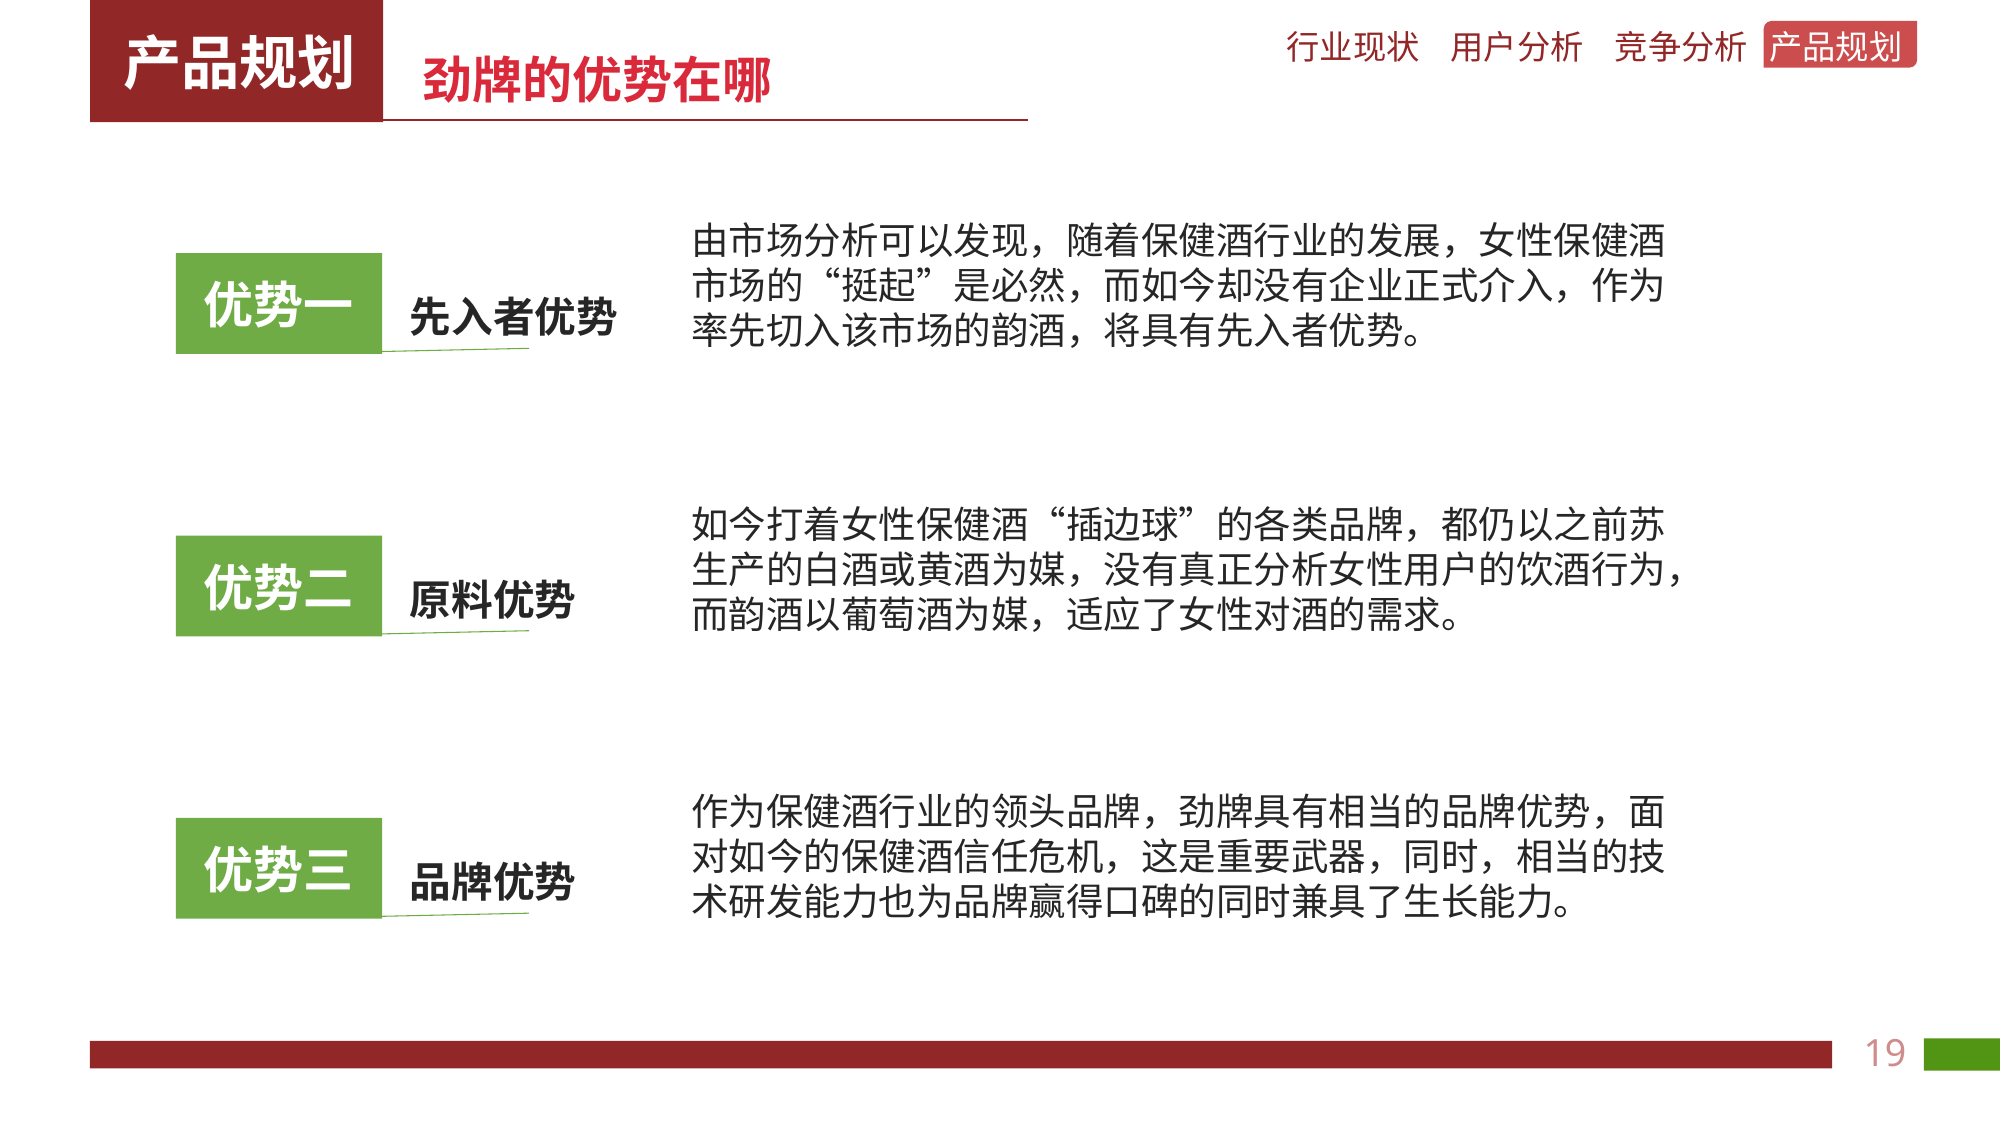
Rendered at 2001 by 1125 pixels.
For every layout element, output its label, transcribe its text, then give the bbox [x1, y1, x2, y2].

text_box 作为保健酒行业的领头品牌，劲牌具有相当的品牌优势，面对如今的保健酒信任危机，这是重要武器，同时，相当的技术研发能力也为品牌赢得口碑的同时兼具了生长能力。 [676, 780, 1703, 931]
text_box 如今打着女性保健酒“插边球”的各类品牌，都仍以之前苏生产的白酒或黄酒为媒，没有真正分析女性用户的饮酒行为，而韵酒以葡萄酒为媒，适应了女性对酒的需求。 [676, 494, 1703, 644]
slide_number 19 [1471, 1024, 1922, 1085]
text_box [175, 253, 664, 354]
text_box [175, 535, 664, 637]
text_box 由市场分析可以发现，随着保健酒行业的发展，女性保健酒市场的“挺起”是必然，而如今却没有企业正式介入，作为率先切入该市场的韵酒，将具有先入者优势。 [676, 210, 1703, 360]
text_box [175, 817, 664, 919]
text_box 劲牌的优势在哪 [407, 40, 1046, 116]
